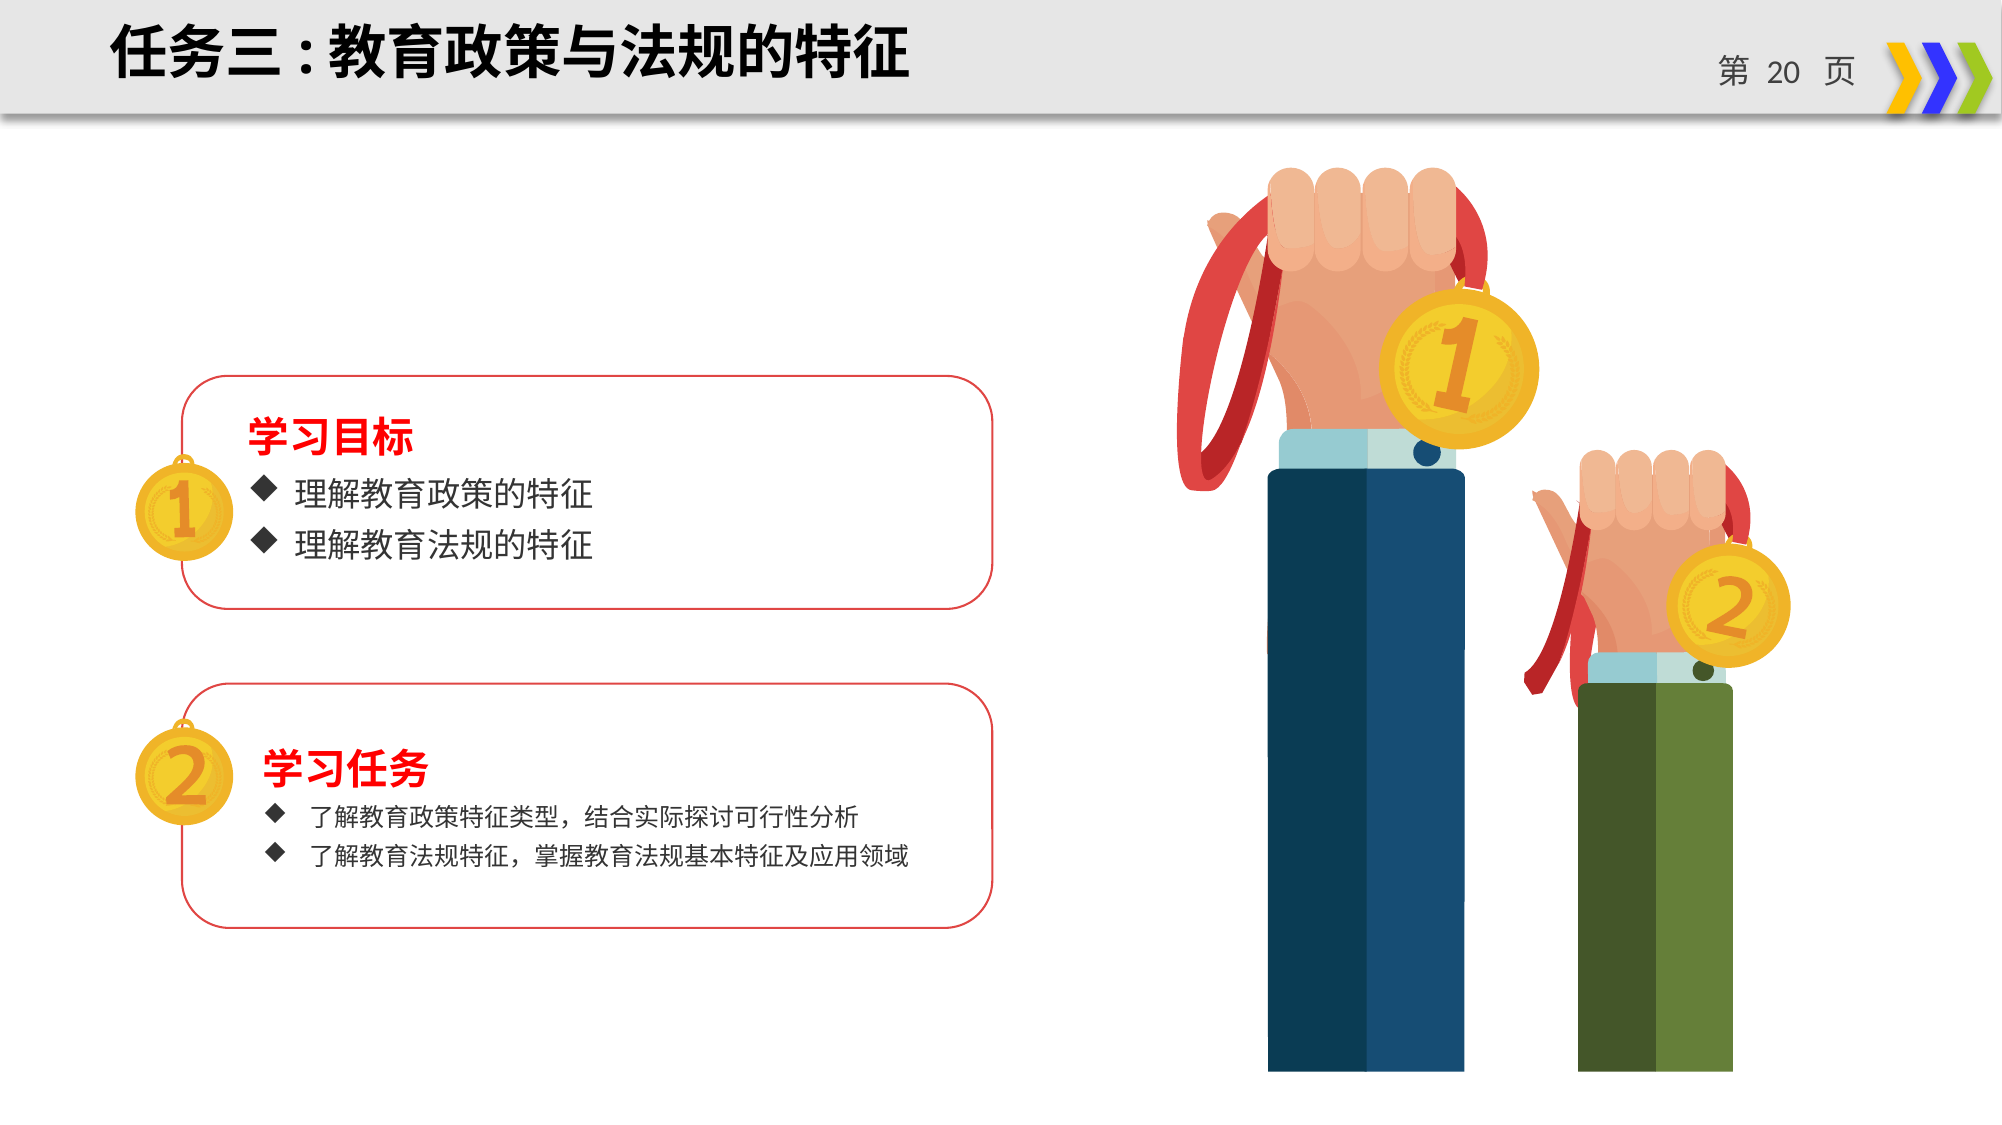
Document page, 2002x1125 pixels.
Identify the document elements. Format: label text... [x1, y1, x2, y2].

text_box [1523, 449, 1791, 1072]
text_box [134, 375, 993, 610]
text_box 任务三:教育政策与法规的特征 [67, 7, 1008, 93]
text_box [1163, 167, 1540, 1072]
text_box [134, 683, 993, 929]
